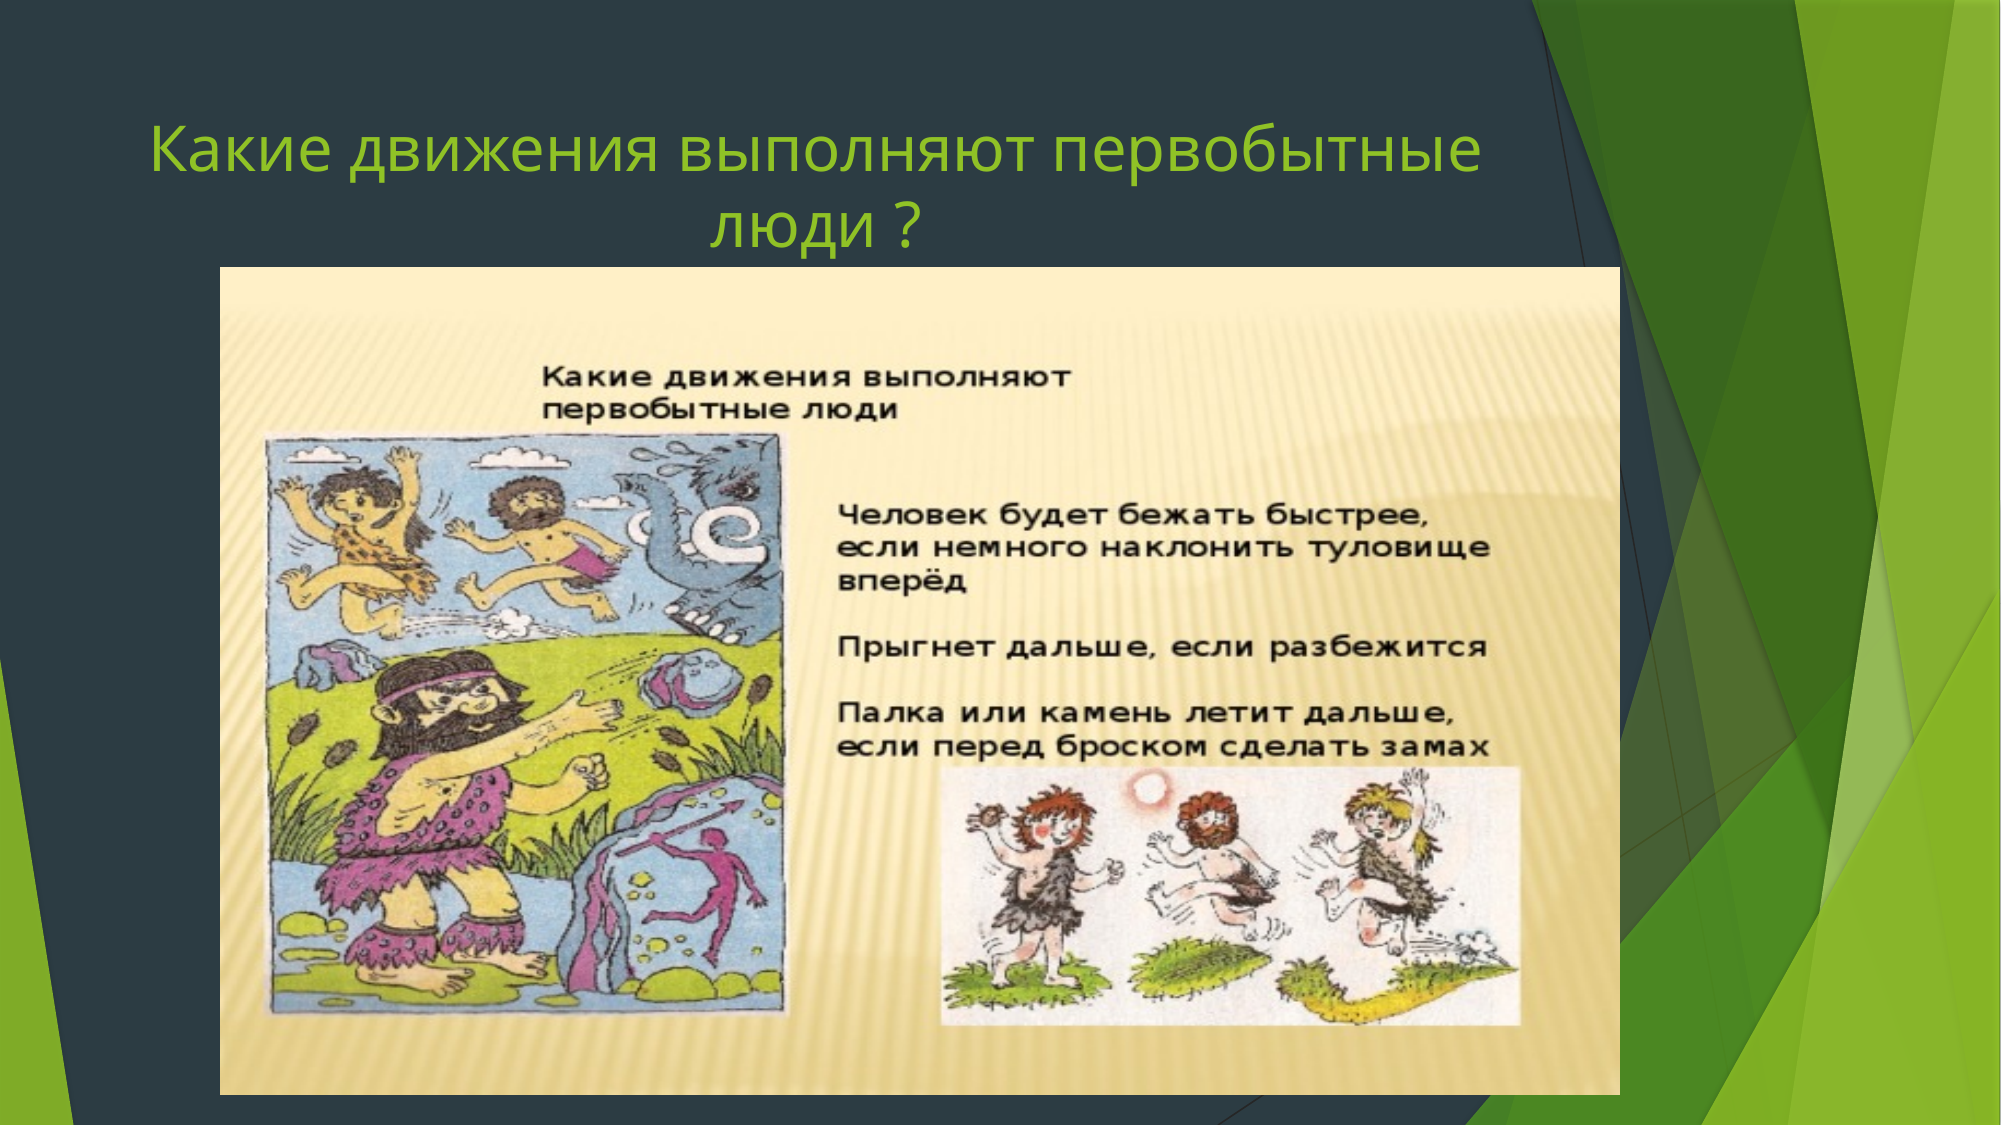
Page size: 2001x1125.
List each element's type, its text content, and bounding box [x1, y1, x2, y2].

title Какие движения выполняют первобытные люди ? [111, 100, 1522, 268]
picture [220, 267, 1621, 1096]
